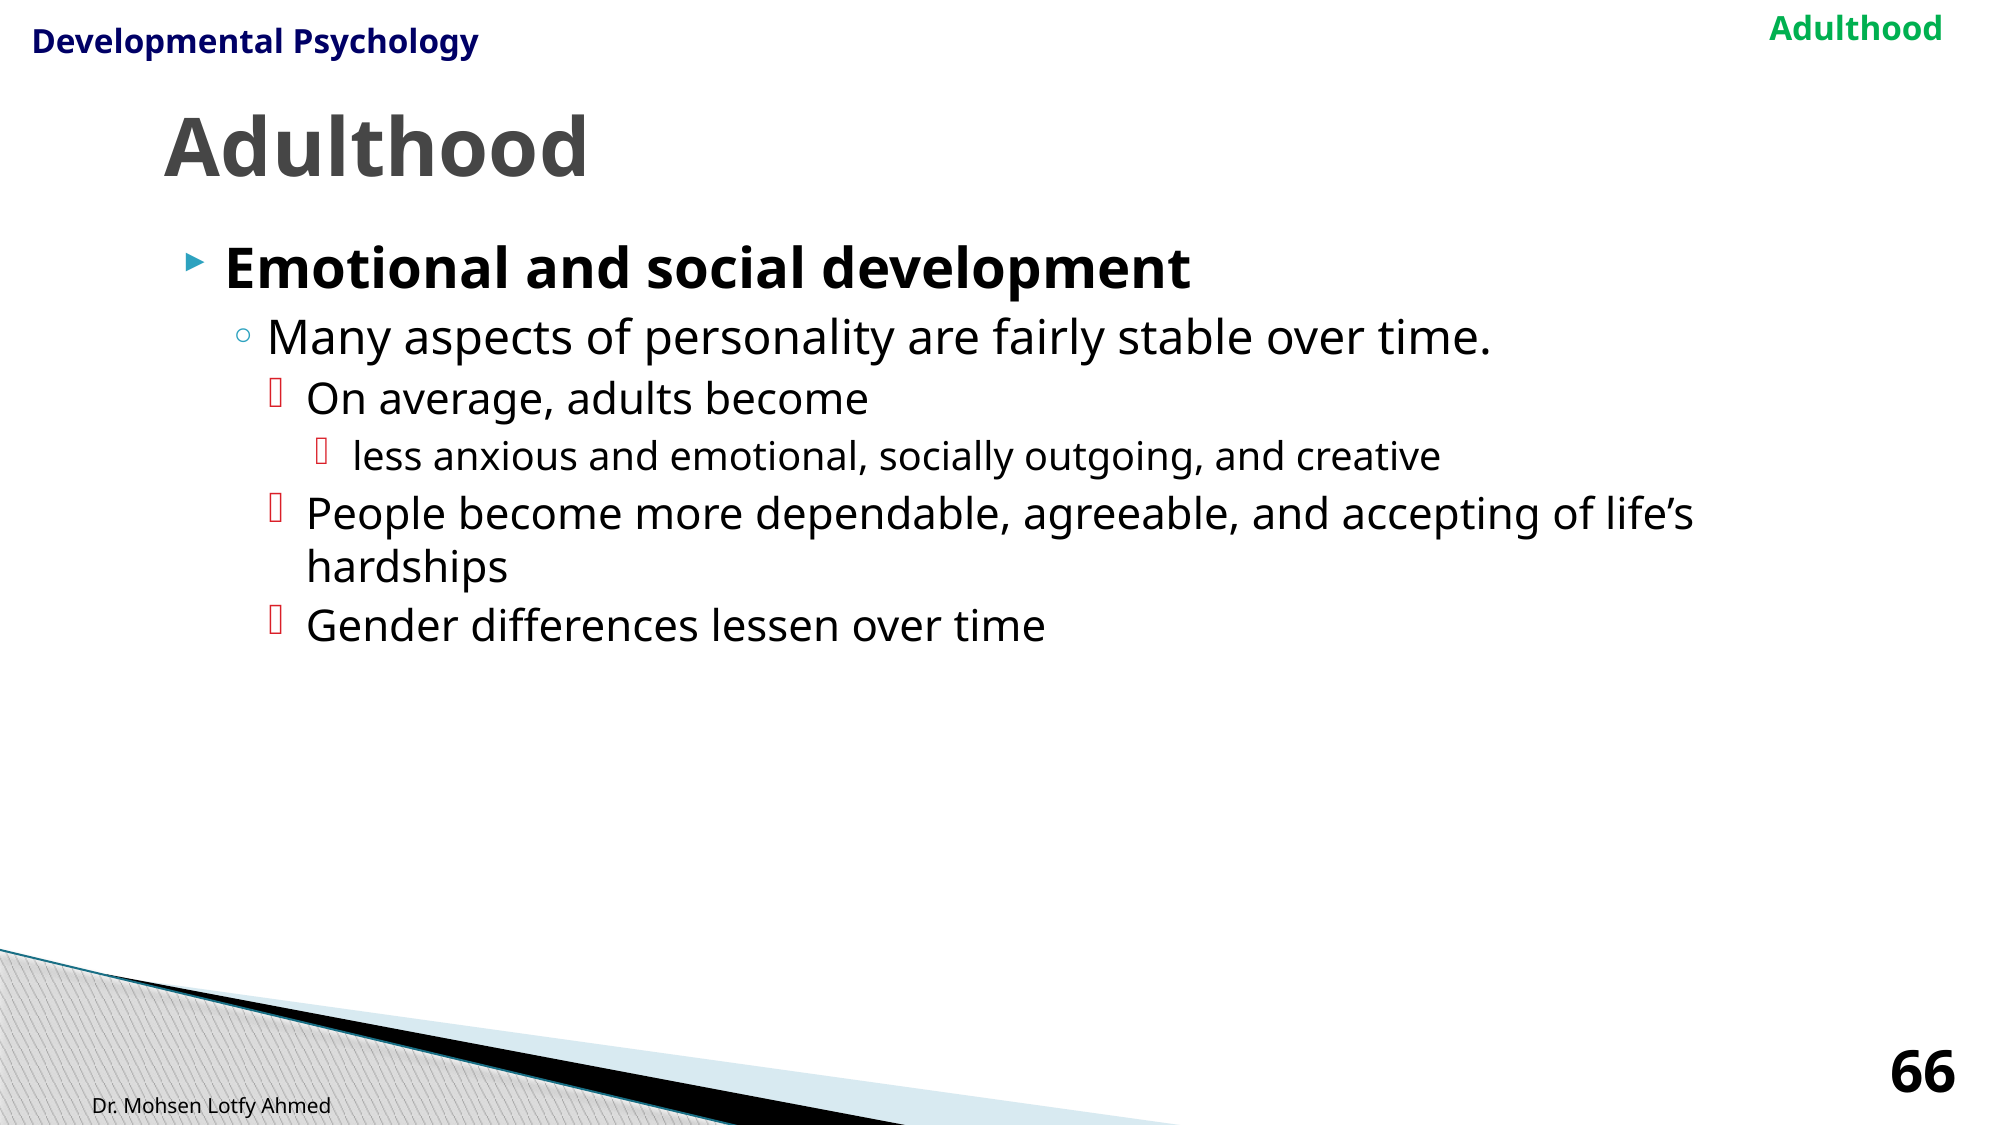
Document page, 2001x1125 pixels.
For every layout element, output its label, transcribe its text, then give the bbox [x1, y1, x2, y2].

footer Dr. Mohsen Lotfy Ahmed [0, 1065, 347, 1125]
text_box Adulthood [1754, 0, 2000, 55]
slide_number 66 [1829, 1024, 1972, 1112]
text_box Developmental Psychology [16, 12, 767, 68]
list Emotional and social development Many aspects of personality are fairly stable over time. On average, adults become less anxious and emotional, socially outgoing, and creative People become more dependable, agreeable, and accepting of life’s hardships Gender differences lessen over time [150, 224, 1850, 1000]
title Adulthood [150, 87, 1850, 200]
